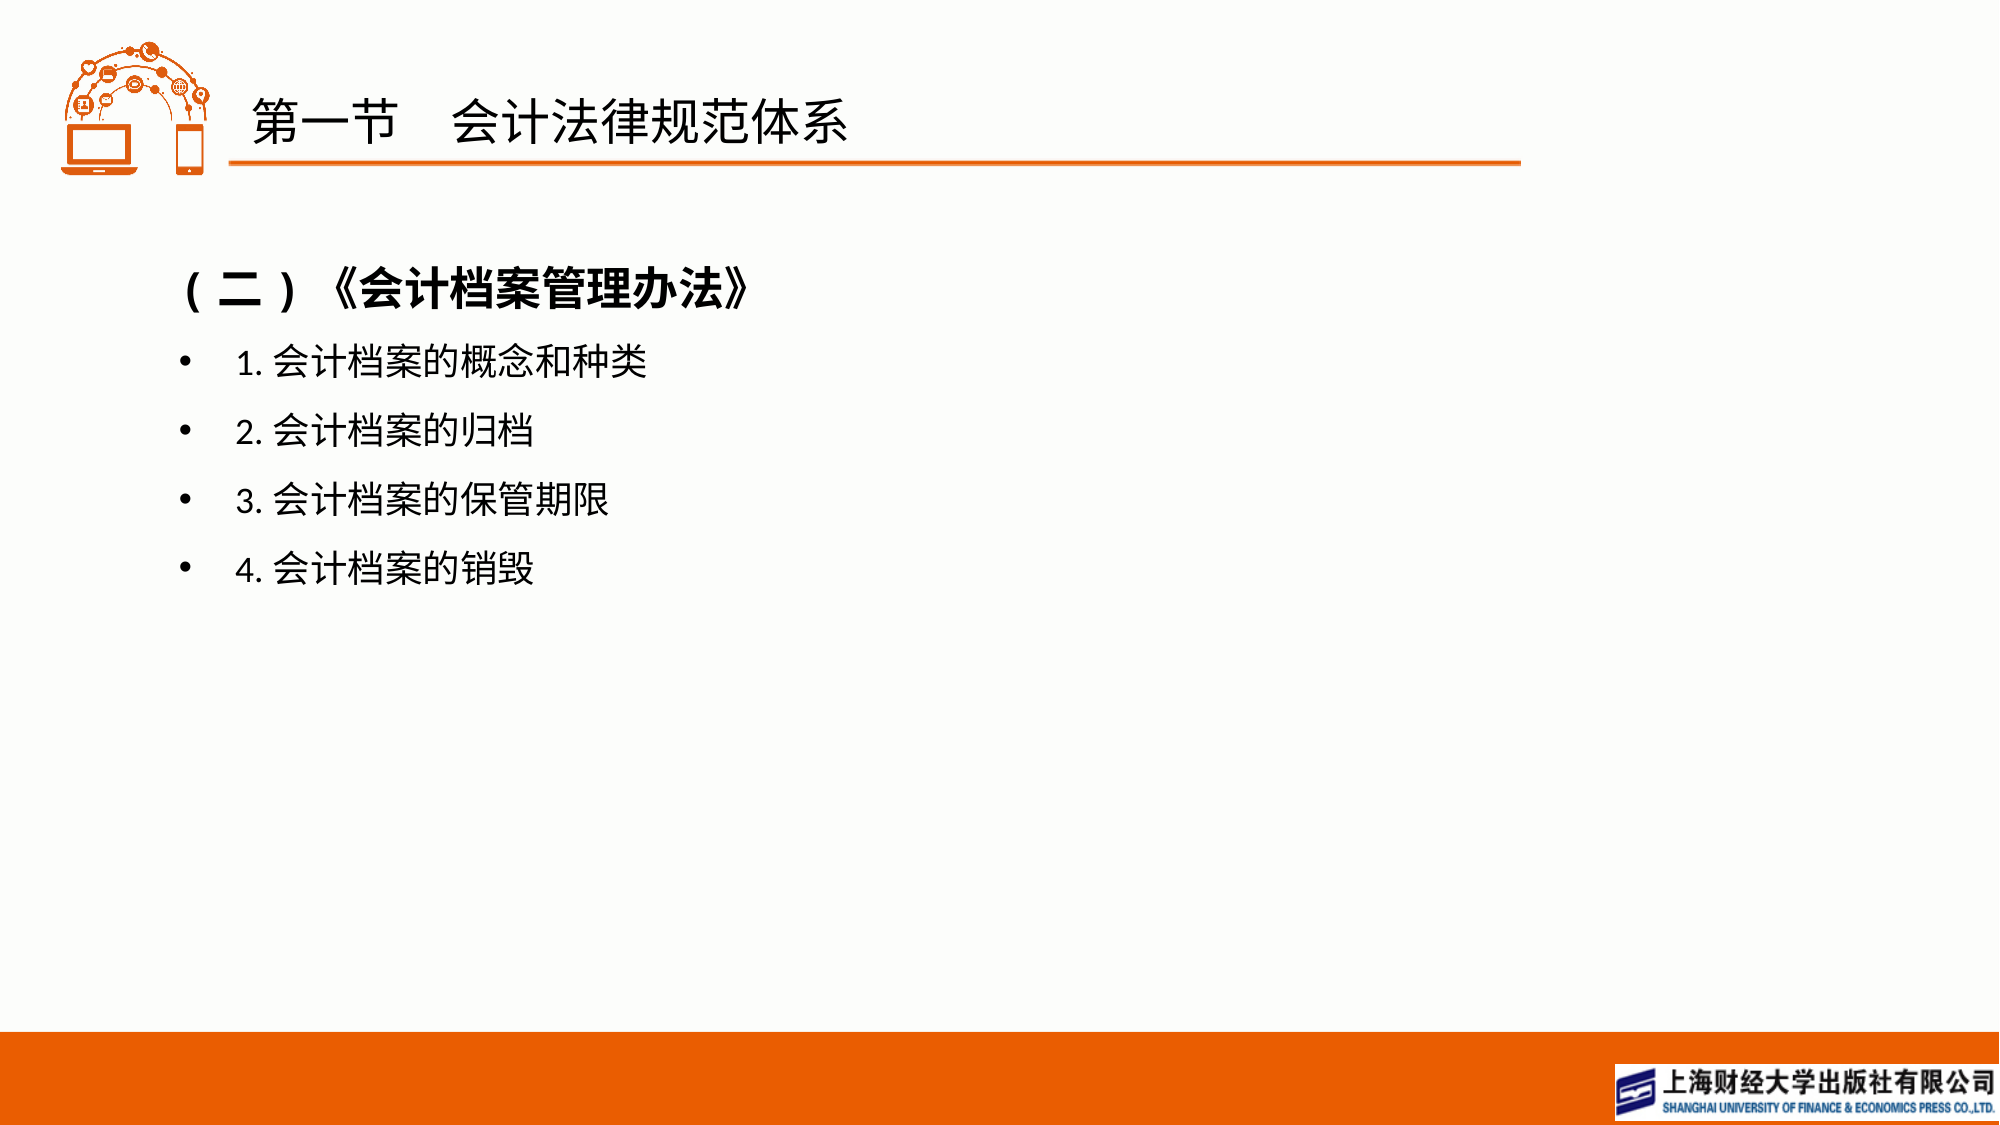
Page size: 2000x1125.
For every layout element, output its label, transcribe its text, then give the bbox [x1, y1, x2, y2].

picture [0, 0, 2000, 1125]
list (二)《会计档案管理办法》 1.会计档案的概念和种类 2.会计档案的归档 3.会计档案的保管期限 4.会计档案的销毁 [163, 227, 1853, 1049]
title 第一节 会计法律规范体系 [235, 82, 1605, 189]
